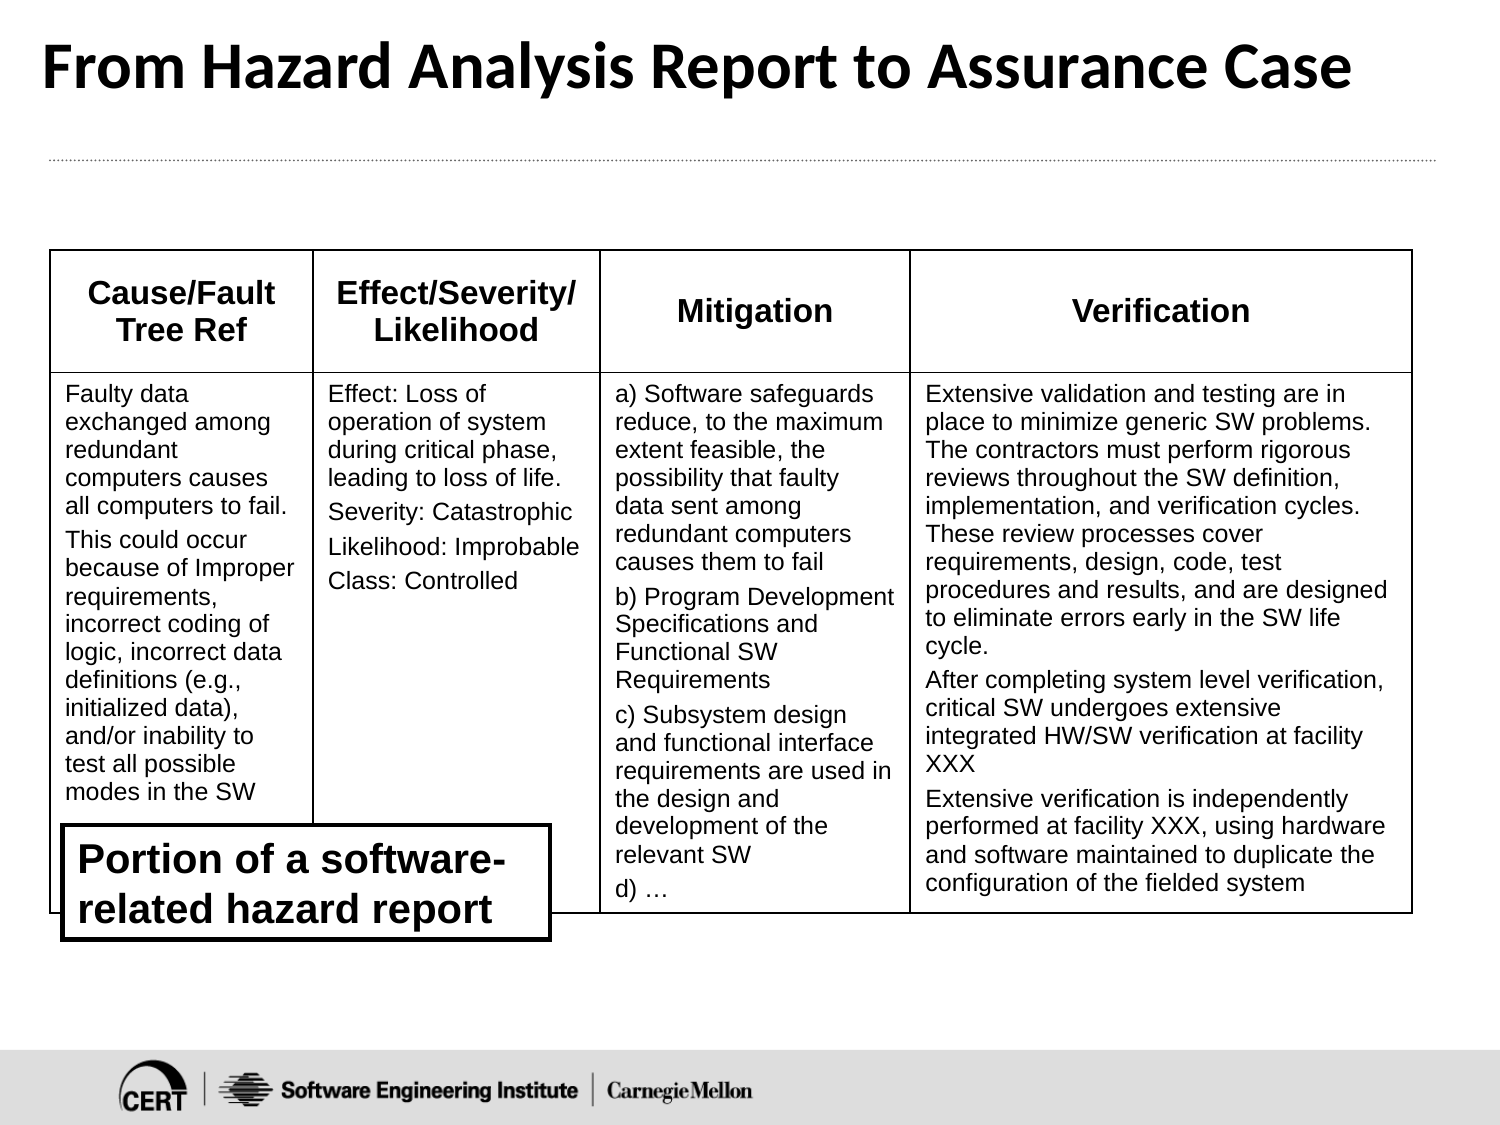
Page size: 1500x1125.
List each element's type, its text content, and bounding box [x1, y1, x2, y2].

picture [102, 1056, 765, 1117]
table_header Cause/Fault Tree Ref [51, 251, 312, 372]
text_box Portion of a software-related hazard report [62, 824, 550, 940]
table_cell a) Software safeguards reduce, to the maximum extent feasible, the possibility that faulty data sent among redundant computers causes them to fail b) Program Development Specifications and Functional SW Requirements c) Subsystem design and functional interface requirements are used in the design and development of the relevant SW d) … [601, 373, 909, 912]
table_header Mitigation [601, 251, 909, 372]
title From Hazard Analysis Report to Assurance Case [42, 37, 1434, 155]
table_cell Effect: Loss of operation of system during critical phase, leading to loss of life. Severity: Catastrophic Likelihood: Improbable Class: Controlled [314, 373, 599, 912]
table_cell Faulty data exchanged among redundant computers causes all computers to fail. This could occur because of Improper requirements, incorrect coding of logic, incorrect data definitions (e.g., initialized data), and/or inability to test all possible modes in the SW [51, 373, 312, 912]
table_header Effect/Severity/ Likelihood [314, 251, 599, 372]
table_header Verification [911, 251, 1411, 372]
table_cell Extensive validation and testing are in place to minimize generic SW problems. The contractors must perform rigorous reviews throughout the SW definition, implementation, and verification cycles. These review processes cover requirements, design, code, test procedures and results, and are designed to eliminate errors early in the SW life cycle. After completing system level verification, critical SW undergoes extensive integrated HW/SW verification at facility XXX Extensive verification is independently performed at facility XXX, using hardware and software maintained to duplicate the configuration of the fielded system [911, 373, 1411, 912]
